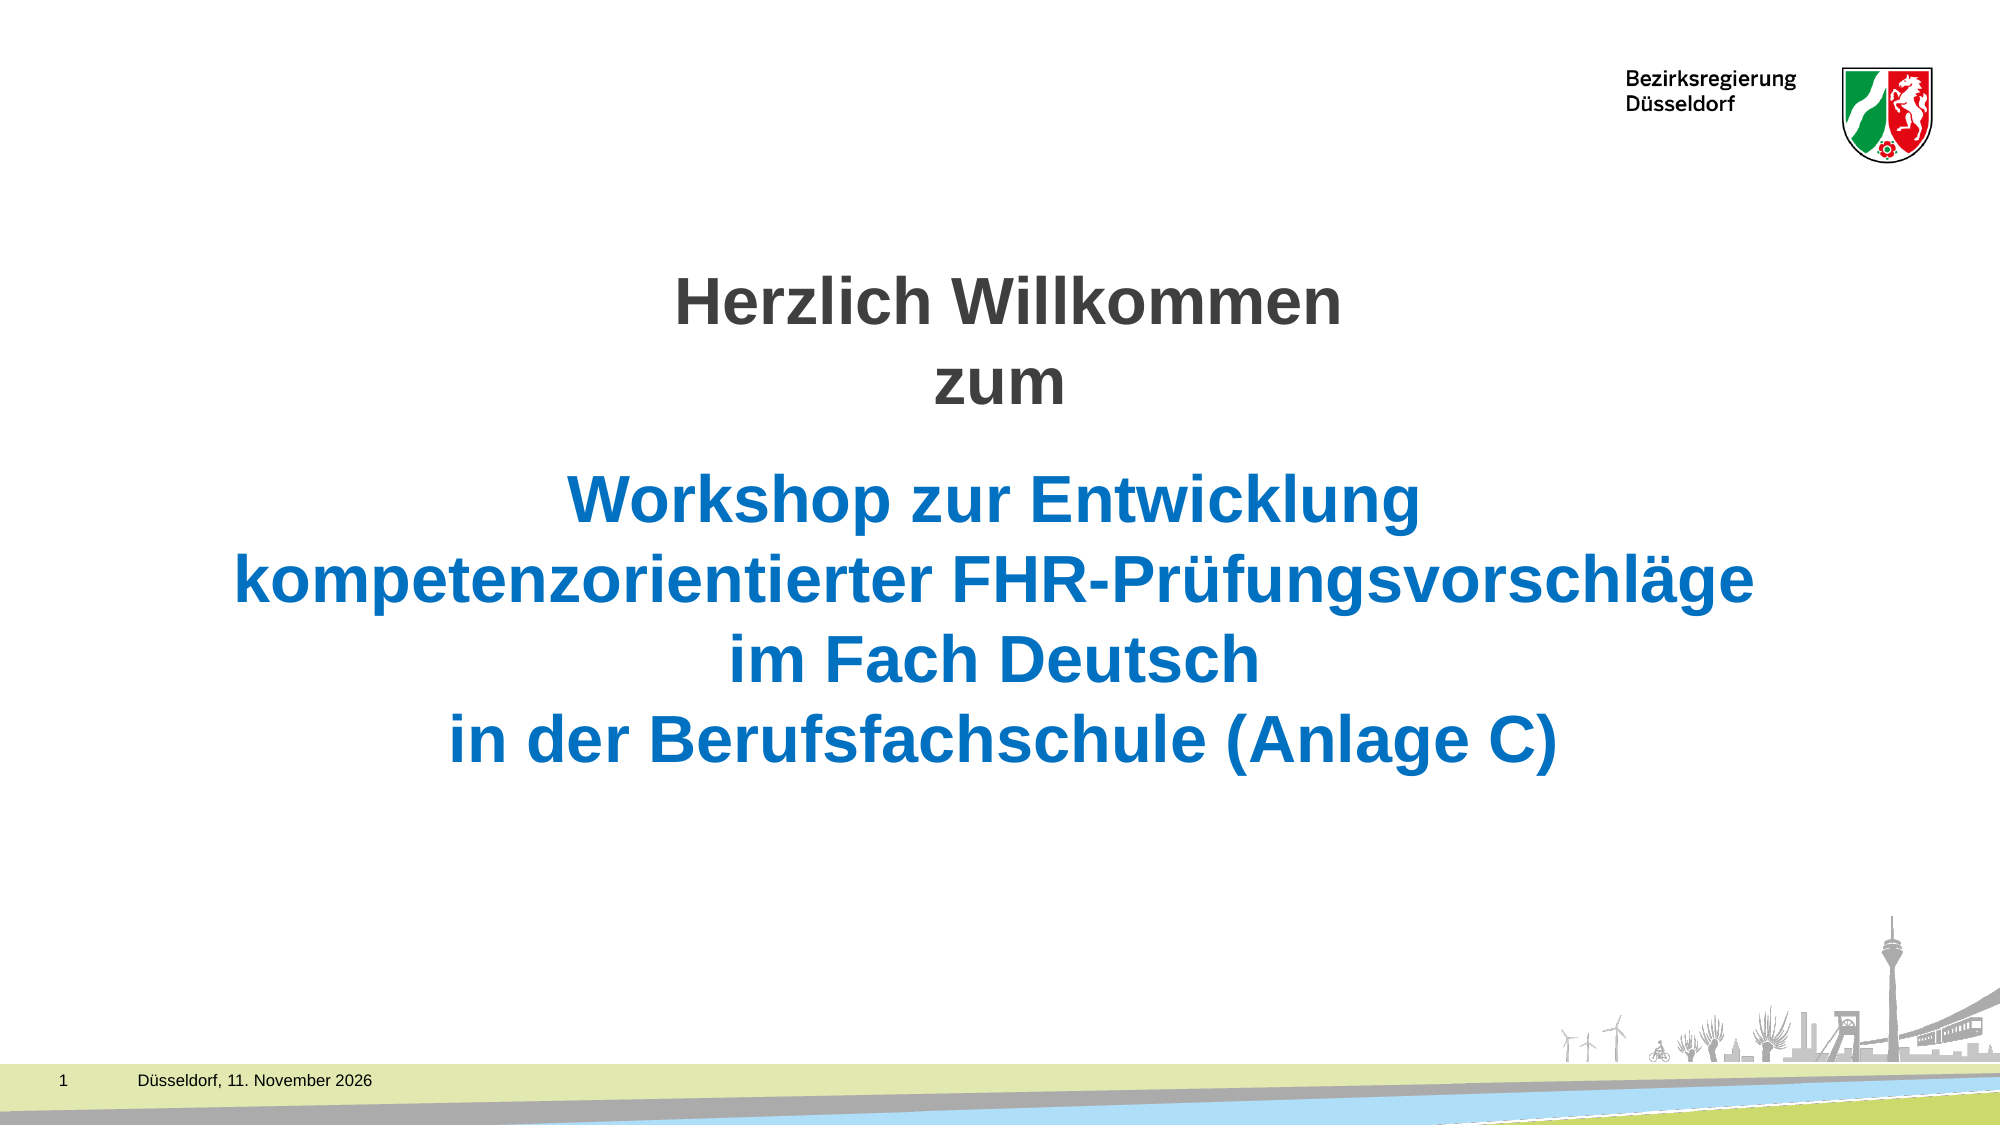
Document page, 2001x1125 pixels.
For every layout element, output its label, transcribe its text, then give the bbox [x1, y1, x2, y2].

list Workshop zur Entwicklung kompetenzorientierter FHR-Prüfungsvorschläge im Fach Deutsch in der Berufsfachschule (Anlage C) [71, 455, 1938, 999]
picture [1625, 66, 1933, 164]
slide_number 1 [58, 1070, 123, 1125]
title Herzlich Willkommen zum [66, 284, 1933, 392]
picture [0, 916, 2000, 1125]
footer Düsseldorf, 2. Dezember 2023 [137, 1070, 595, 1125]
